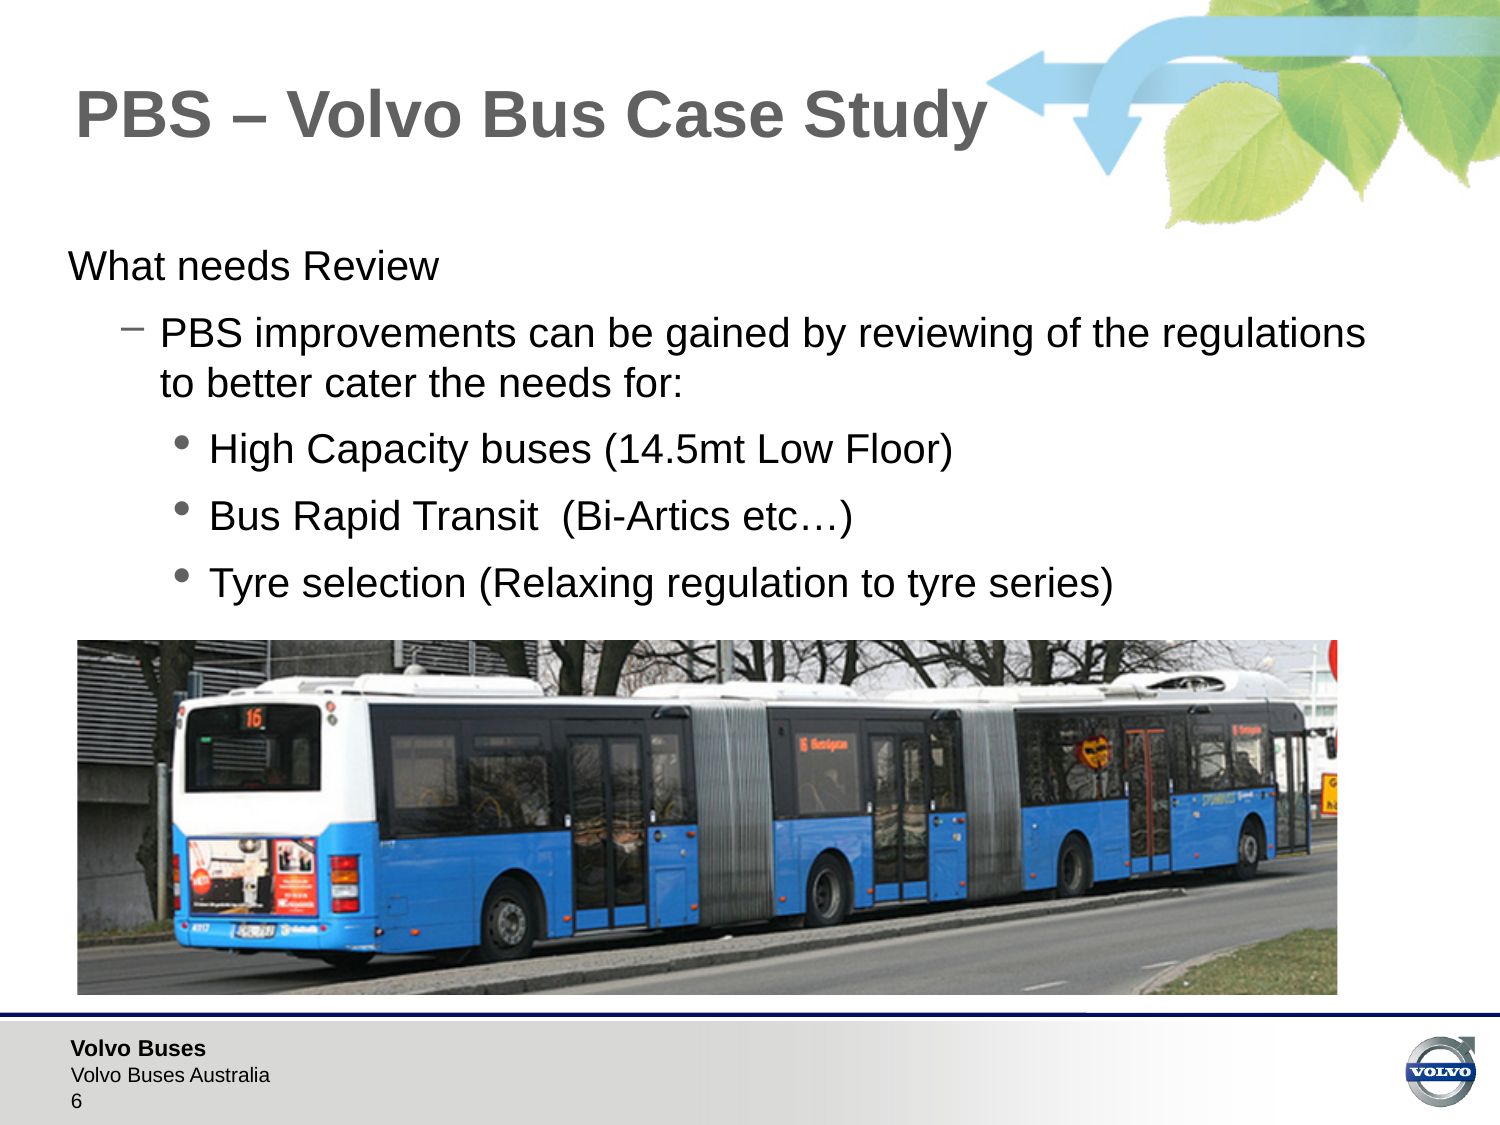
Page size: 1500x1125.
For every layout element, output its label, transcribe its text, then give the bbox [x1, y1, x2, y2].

picture [1372, 1022, 1499, 1114]
picture [923, 0, 1500, 351]
picture [0, 1021, 1308, 1125]
slide_number 6 [55, 1085, 139, 1121]
footer Volvo Buses Australia [55, 1054, 1184, 1090]
list What needs Review PBS improvements can be gained by reviewing of the regulations to better cater the needs for: High Capacity buses (14.5mt Low Floor) Bus Rapid Transit (Bi-Artics etc…) Tyre selection (Relaxing regulation to tyre series) [52, 164, 1402, 804]
picture [77, 639, 1338, 996]
title PBS – Volvo Bus Case Study [60, 72, 1135, 164]
